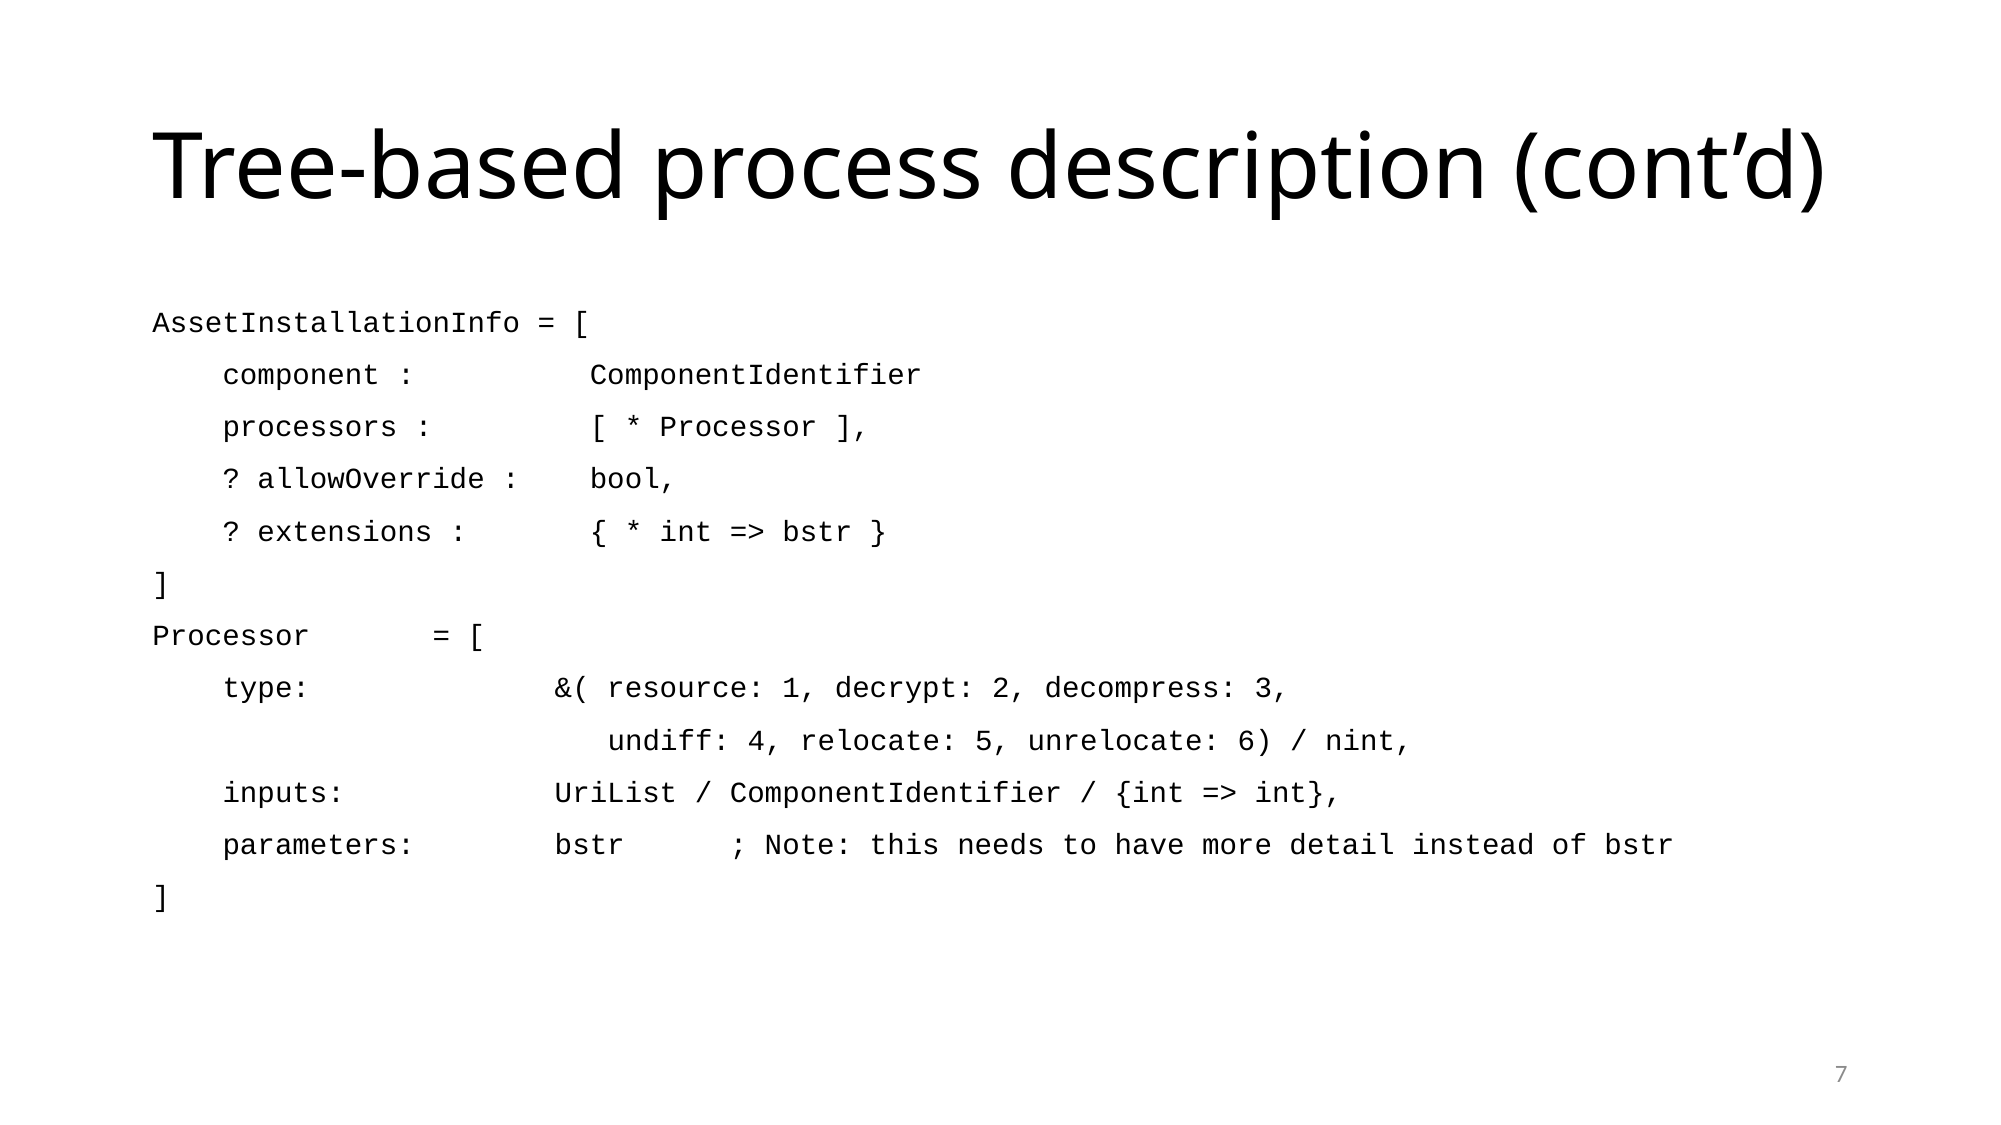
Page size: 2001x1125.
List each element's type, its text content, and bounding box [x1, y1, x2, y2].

slide_number 7 [1412, 1042, 1863, 1103]
title Tree-based process description (cont’d) [137, 59, 1863, 278]
list AssetInstallationInfo = [ component : ComponentIdentifier processors : [ * Processor ], ? allowOverride : bool, ? extensions : { * int => bstr } ] Processor = [ type: &( resource: 1, decrypt: 2, decompress: 3, undiff: 4, relocate: 5, unrelocate: 6) / nint, inputs: UriList / ComponentIdentifier / {int => int}, parameters: bstr ; Note: this needs to have more detail instead of bstr ] [137, 299, 1863, 1014]
